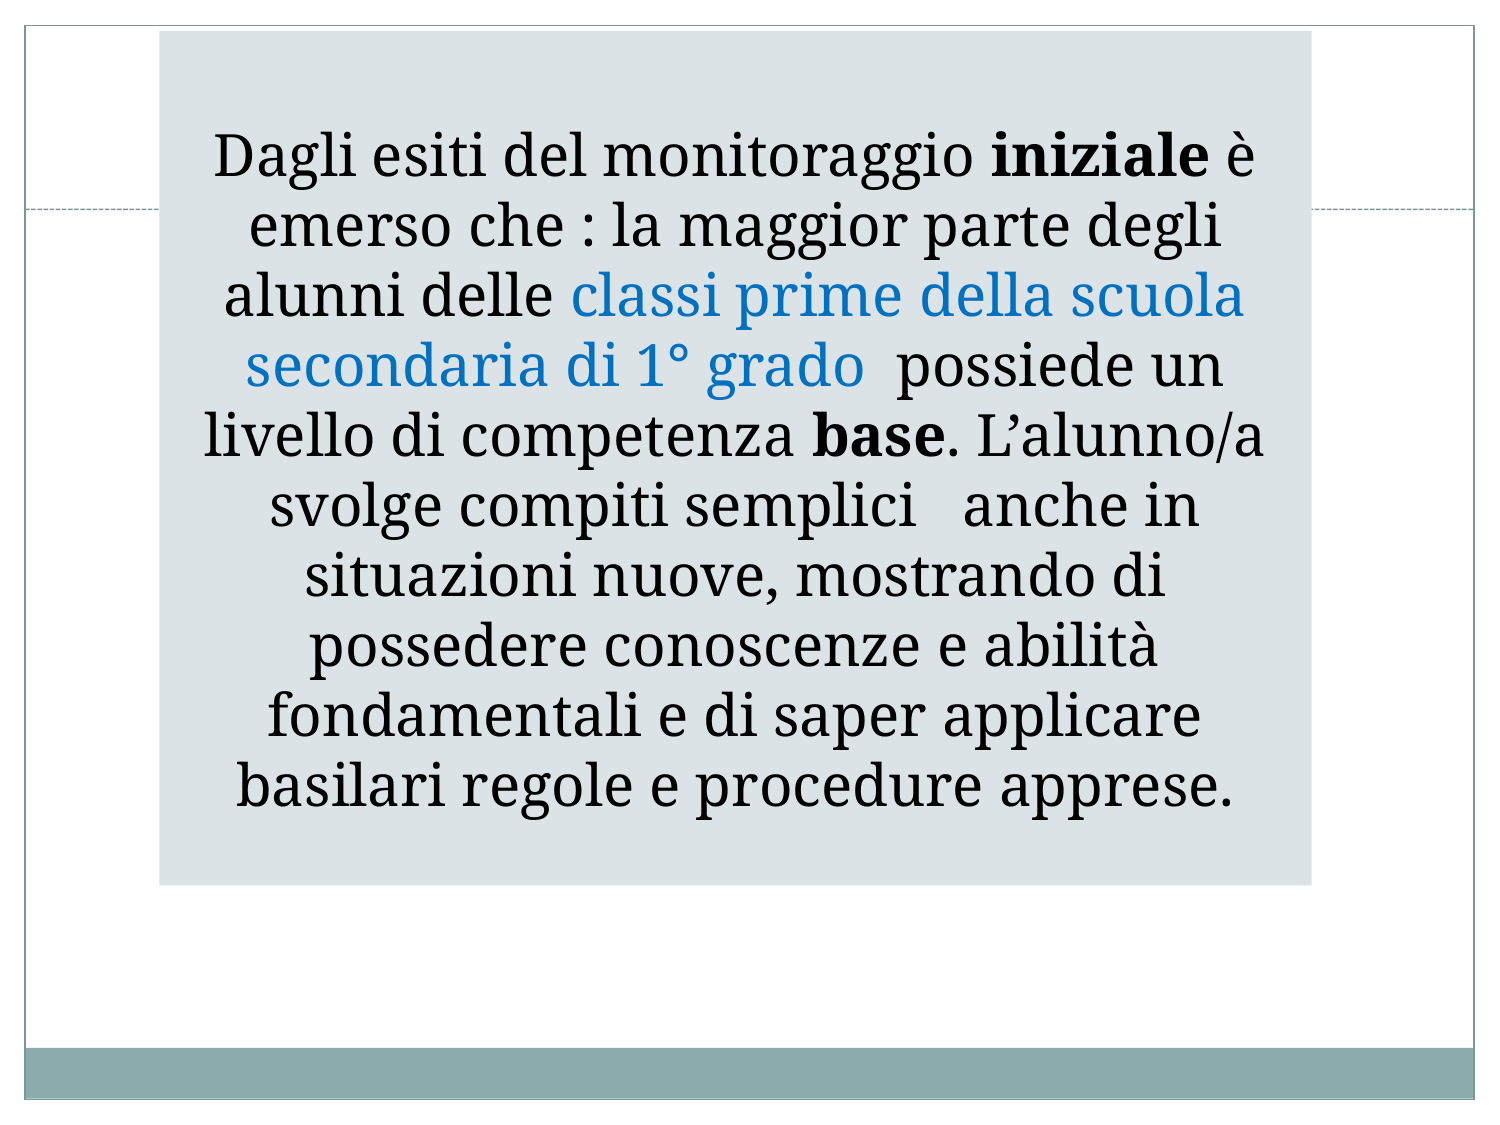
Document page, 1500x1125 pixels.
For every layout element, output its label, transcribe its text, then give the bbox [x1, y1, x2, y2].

title Dagli esiti del monitoraggio iniziale è emerso che : la maggior parte degli alunni delle classi prime della scuola secondaria di 1° grado possiede un livello di competenza base. L’alunno/a svolge compiti semplici anche in situazioni nuove, mostrando di possedere conoscenze e abilità fondamentali e di saper applicare basilari regole e procedure apprese. [159, 30, 1312, 886]
slide_number 6 [712, 169, 788, 243]
